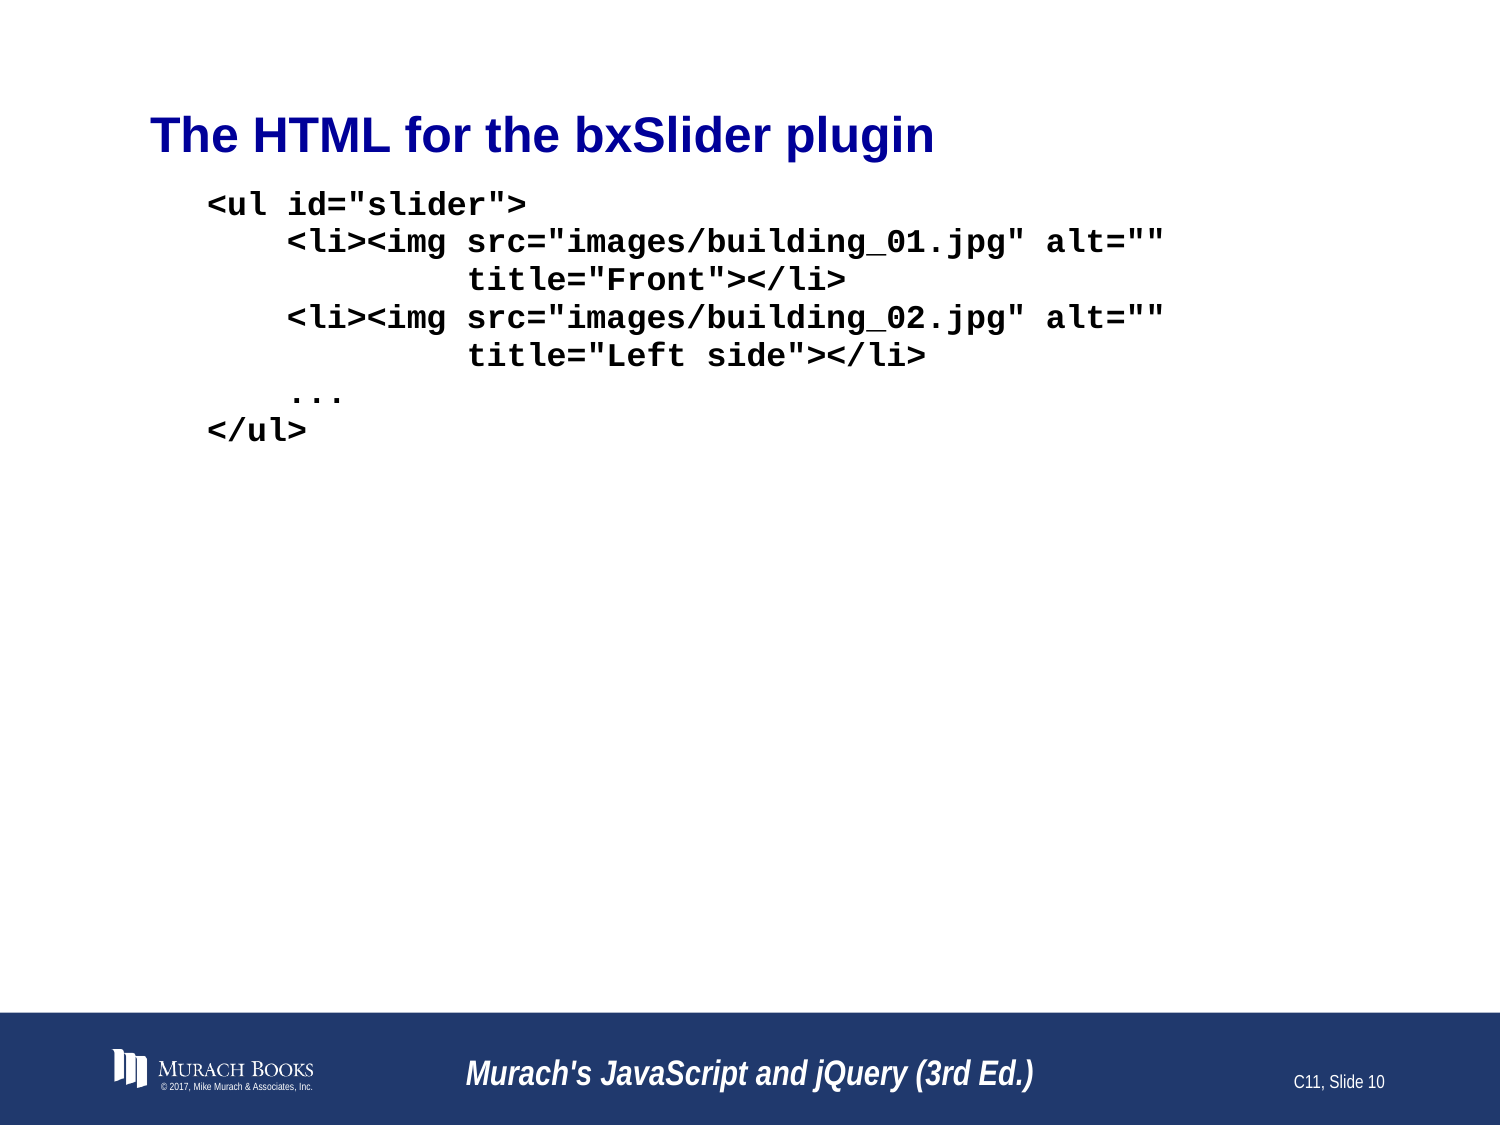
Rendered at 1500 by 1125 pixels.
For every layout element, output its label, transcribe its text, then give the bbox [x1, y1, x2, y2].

footer © 2017, Mike Murach & Associates, Inc. [12, 1025, 463, 1100]
slide_number C11, Slide 10 [1087, 1025, 1400, 1100]
slide_number Murach's JavaScript and jQuery (3rd Ed.) [463, 1025, 1050, 1100]
title The HTML for the bxSlider plugin [150, 102, 1350, 164]
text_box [149, 187, 1350, 452]
